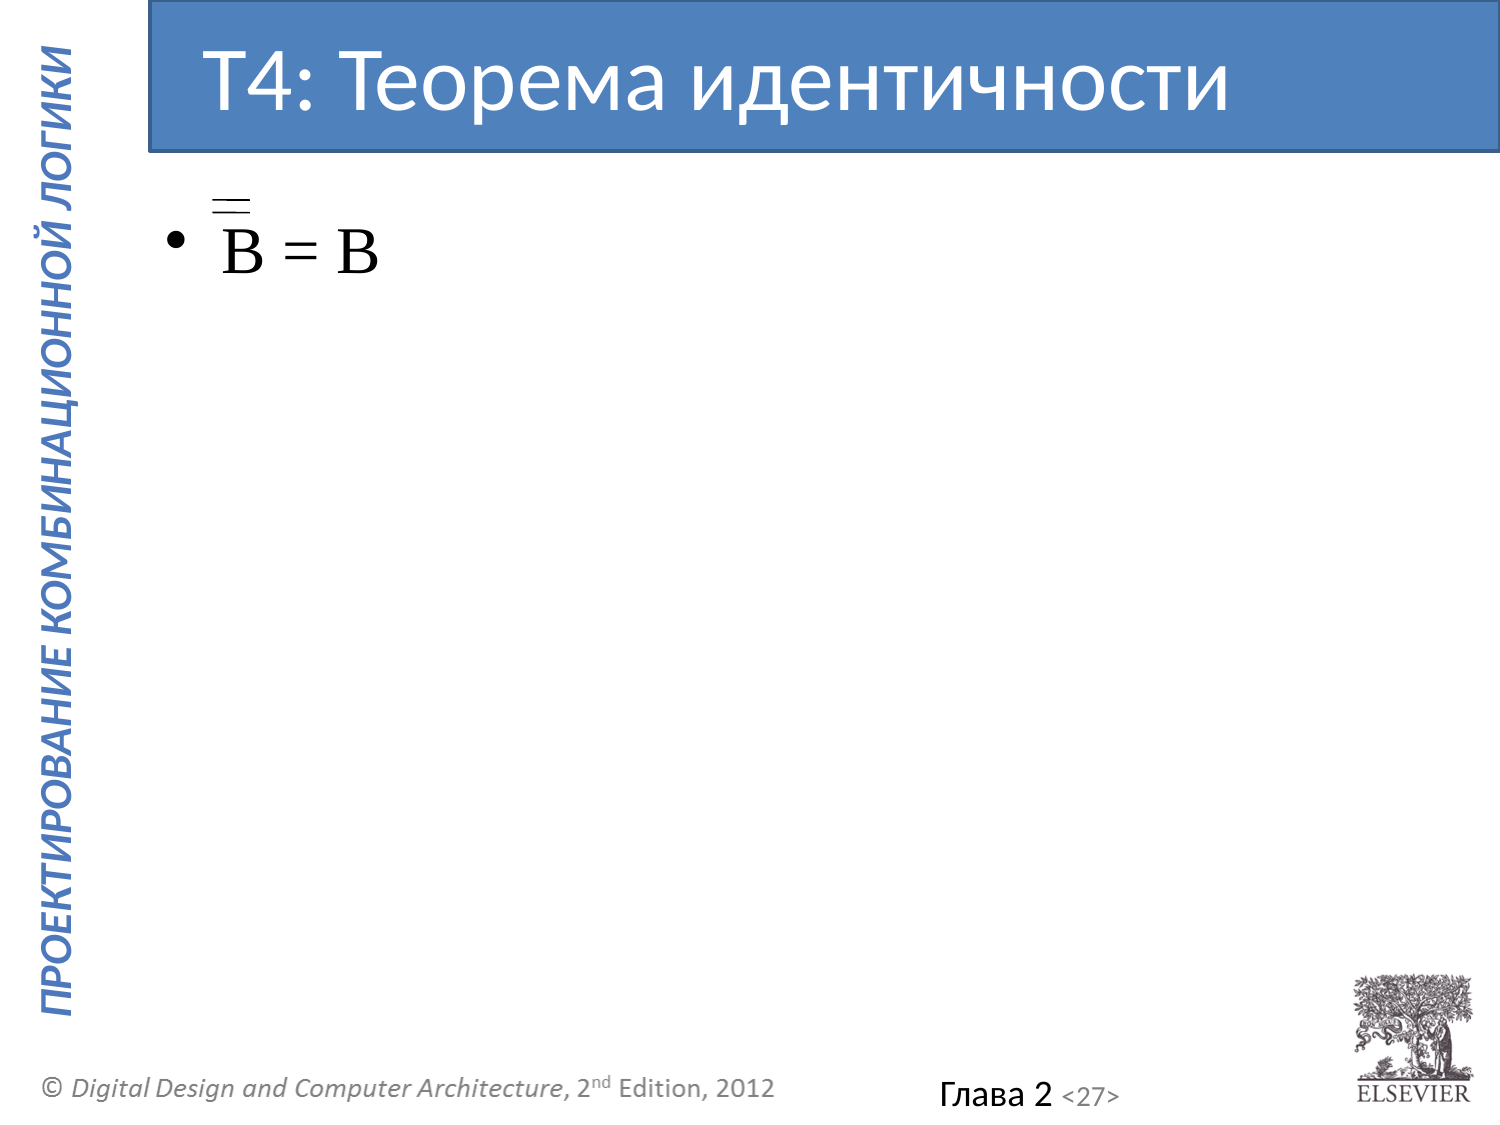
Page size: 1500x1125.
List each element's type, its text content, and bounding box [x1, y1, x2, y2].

text_box B = B [150, 199, 1450, 1013]
picture [0, 0, 1500, 1125]
text_box T4: Теорема идентичности [187, 11, 1488, 136]
